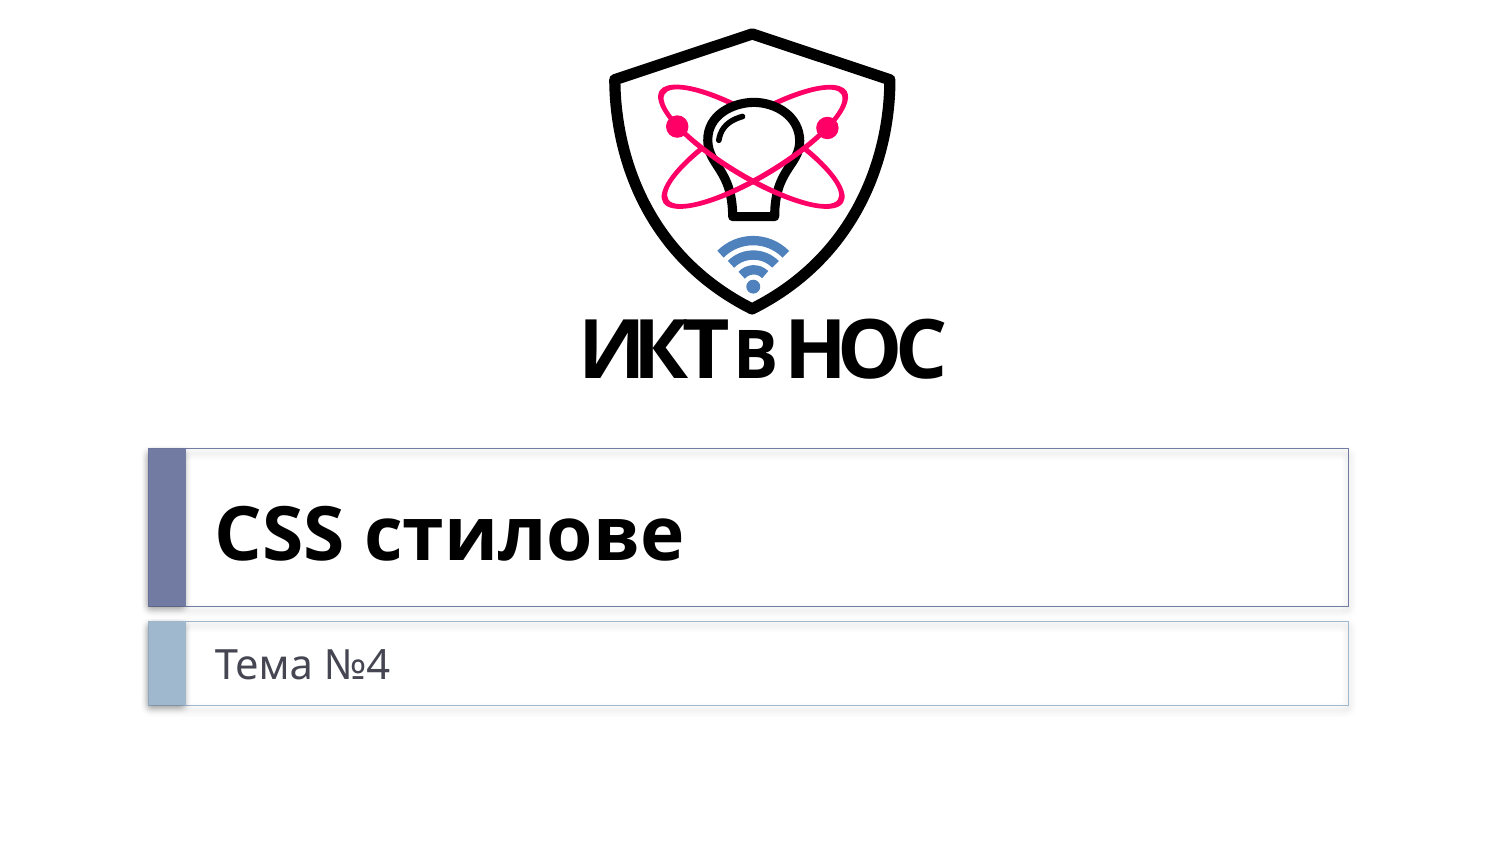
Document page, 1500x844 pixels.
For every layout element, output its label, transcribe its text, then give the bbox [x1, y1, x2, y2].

title CSS стилове [200, 478, 1325, 600]
subtitle Тема №4 [200, 630, 1325, 697]
